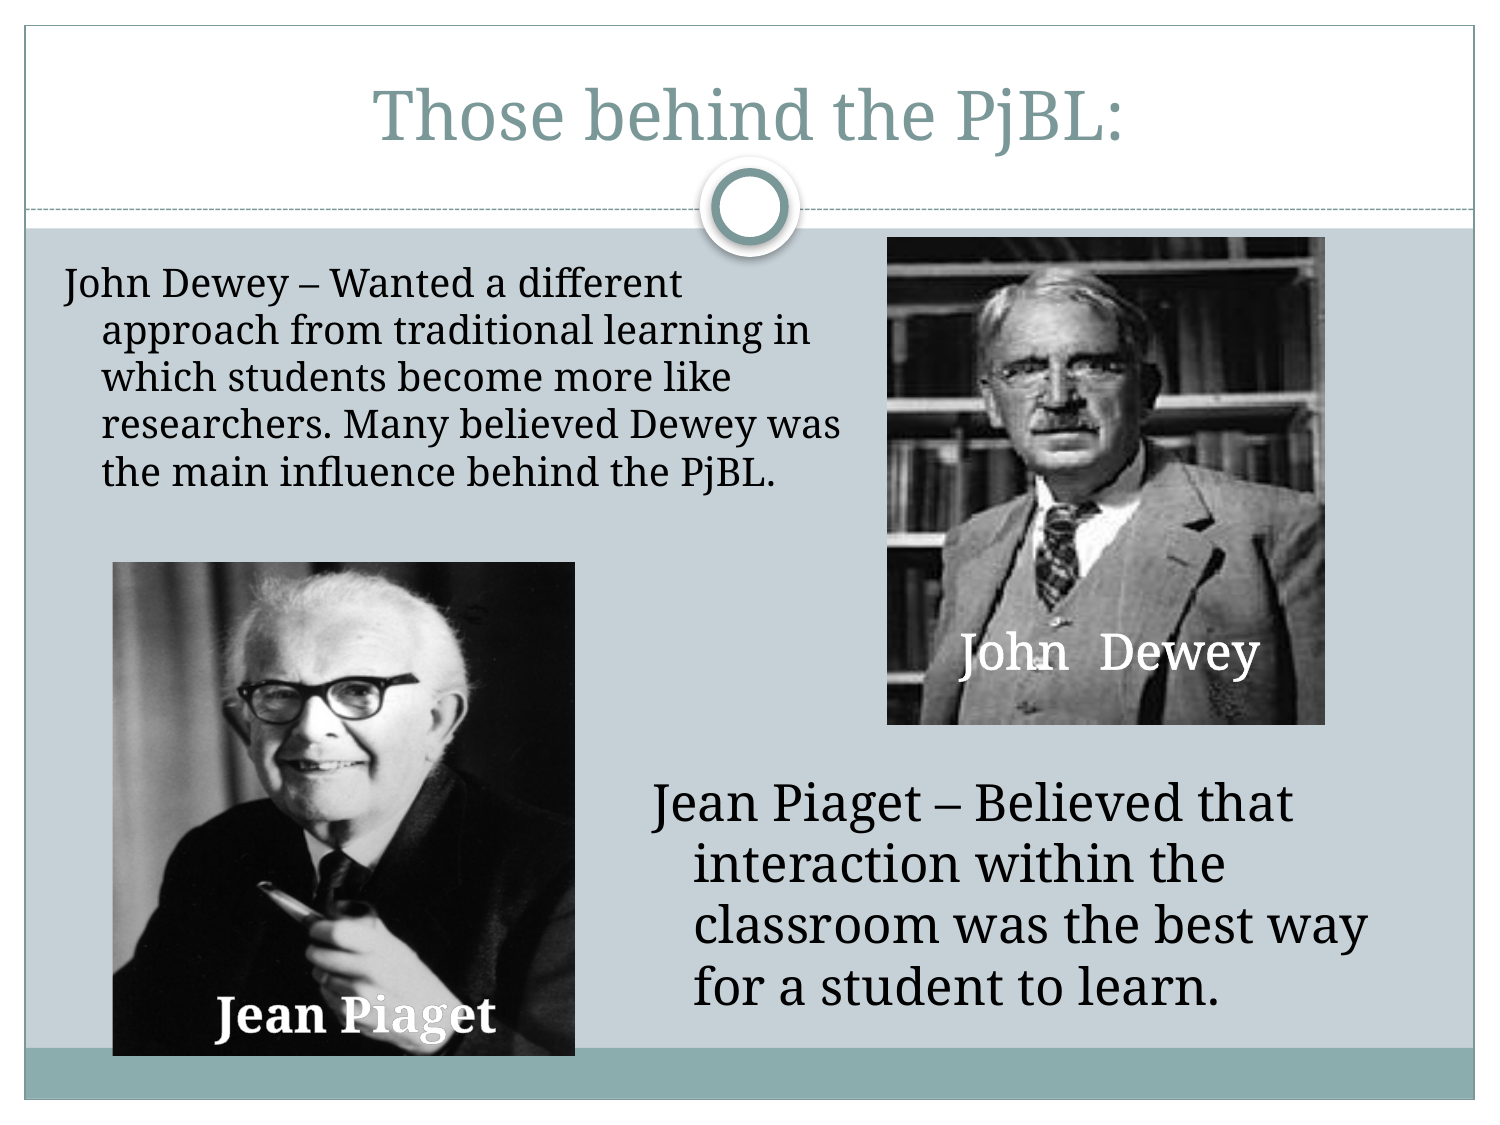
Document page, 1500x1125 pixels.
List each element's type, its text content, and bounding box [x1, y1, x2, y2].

title Those behind the PjBL: [49, 37, 1450, 162]
text_box Jean Piaget – Believed that interaction within the classroom was the best way for a student to learn. [637, 762, 1451, 1025]
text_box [887, 237, 1326, 726]
list John Dewey – Wanted a different approach from traditional learning in which students become more like researchers. Many believed Dewey was the main influence behind the PjBL. [49, 250, 863, 550]
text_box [112, 562, 588, 1057]
